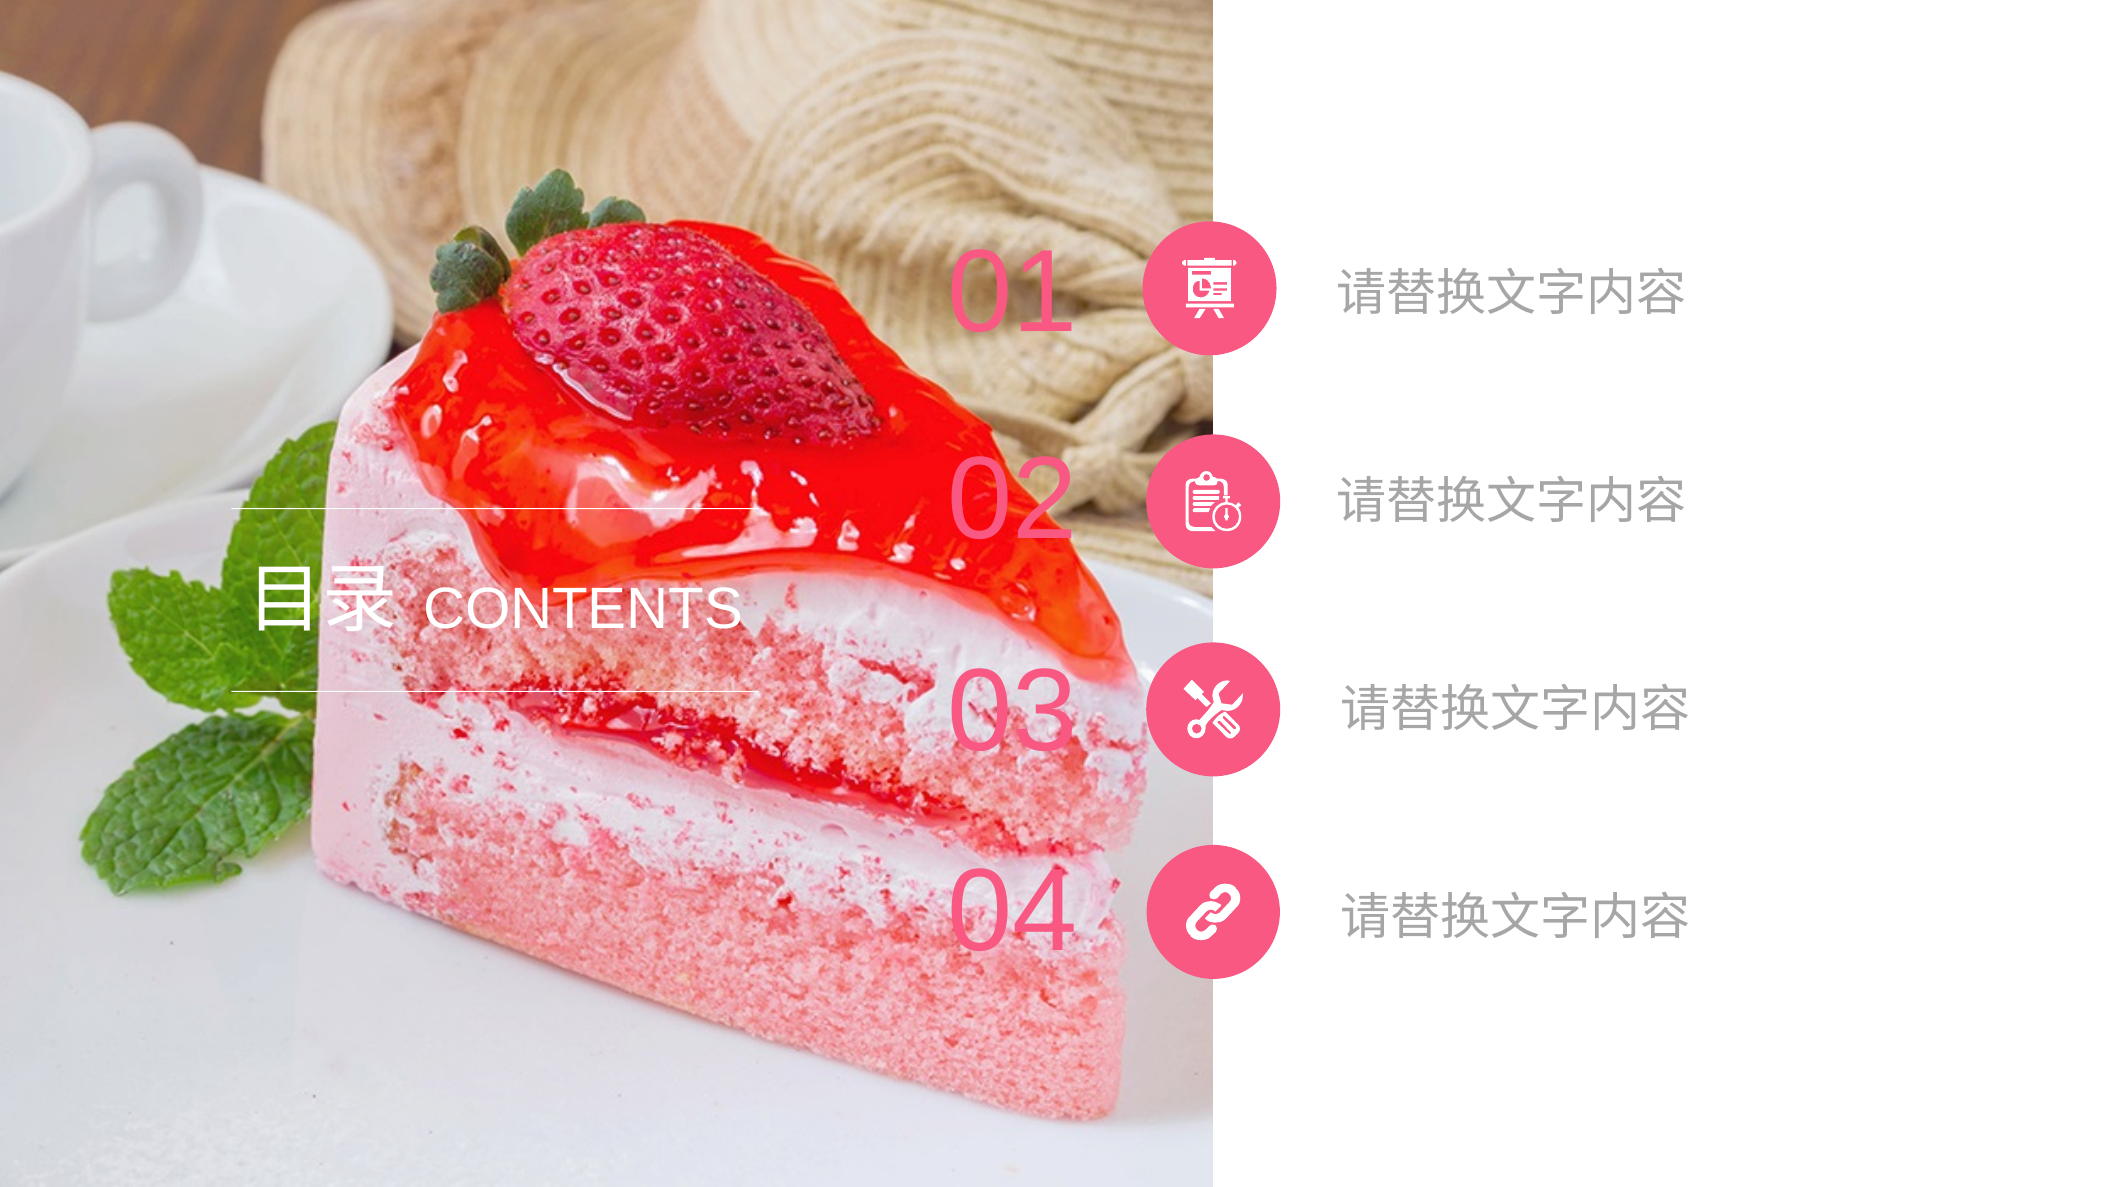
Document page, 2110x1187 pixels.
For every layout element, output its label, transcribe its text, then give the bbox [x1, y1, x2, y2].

text_box [0, 0, 1213, 1187]
text_box 请替换文字内容 [1340, 884, 1762, 945]
text_box 04 [932, 825, 1093, 982]
text_box 请替换文字内容 [1340, 676, 1762, 737]
text_box 02 [932, 414, 1093, 570]
text_box 请替换文字内容 [1336, 468, 1757, 529]
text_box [1146, 434, 1281, 569]
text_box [1146, 642, 1281, 777]
text_box 请替换文字内容 [1336, 260, 1757, 321]
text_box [1146, 844, 1280, 979]
text_box 03 [932, 625, 1093, 781]
text_box 01 [932, 206, 1093, 362]
text_box CONTENTS [422, 570, 743, 641]
text_box 目录 [247, 550, 398, 641]
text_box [1142, 221, 1277, 356]
